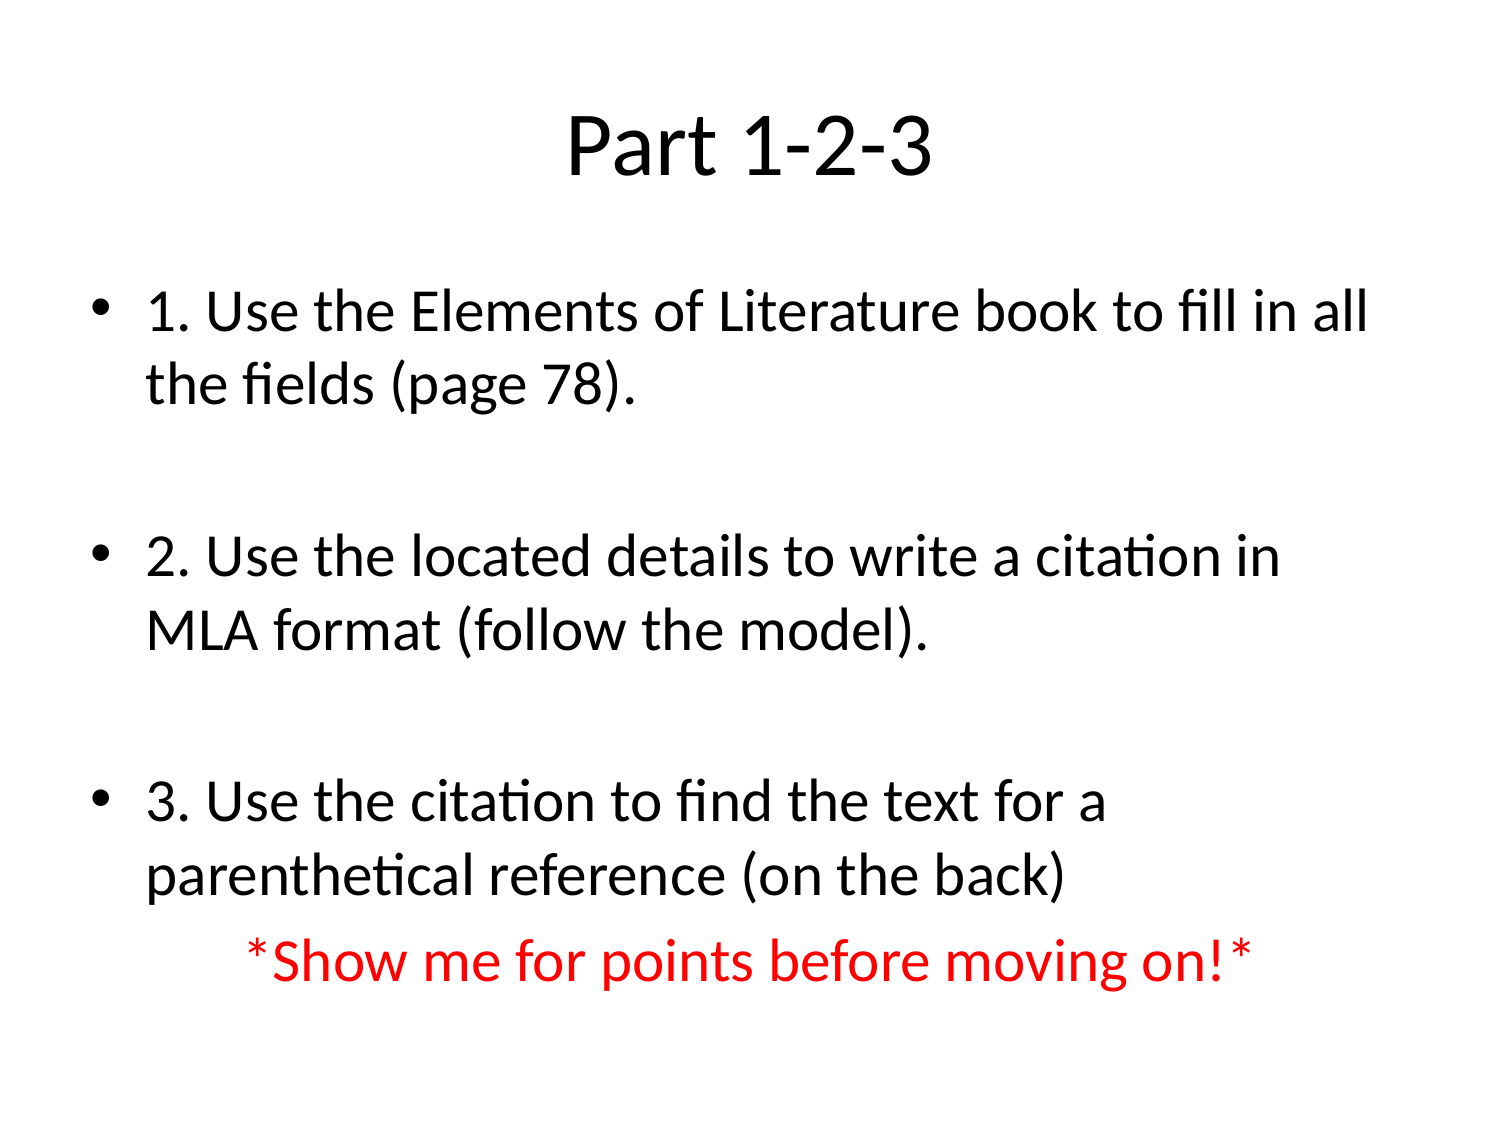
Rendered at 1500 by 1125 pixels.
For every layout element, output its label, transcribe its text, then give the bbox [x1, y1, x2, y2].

list 1. Use the Elements of Literature book to fill in all the fields (page 78). 2. Use the located details to write a citation in MLA format (follow the model). 3. Use the citation to find the text for a parenthetical reference (on the back) *Show me for points before moving on!* [75, 262, 1425, 1005]
title Part 1-2-3 [75, 45, 1425, 233]
